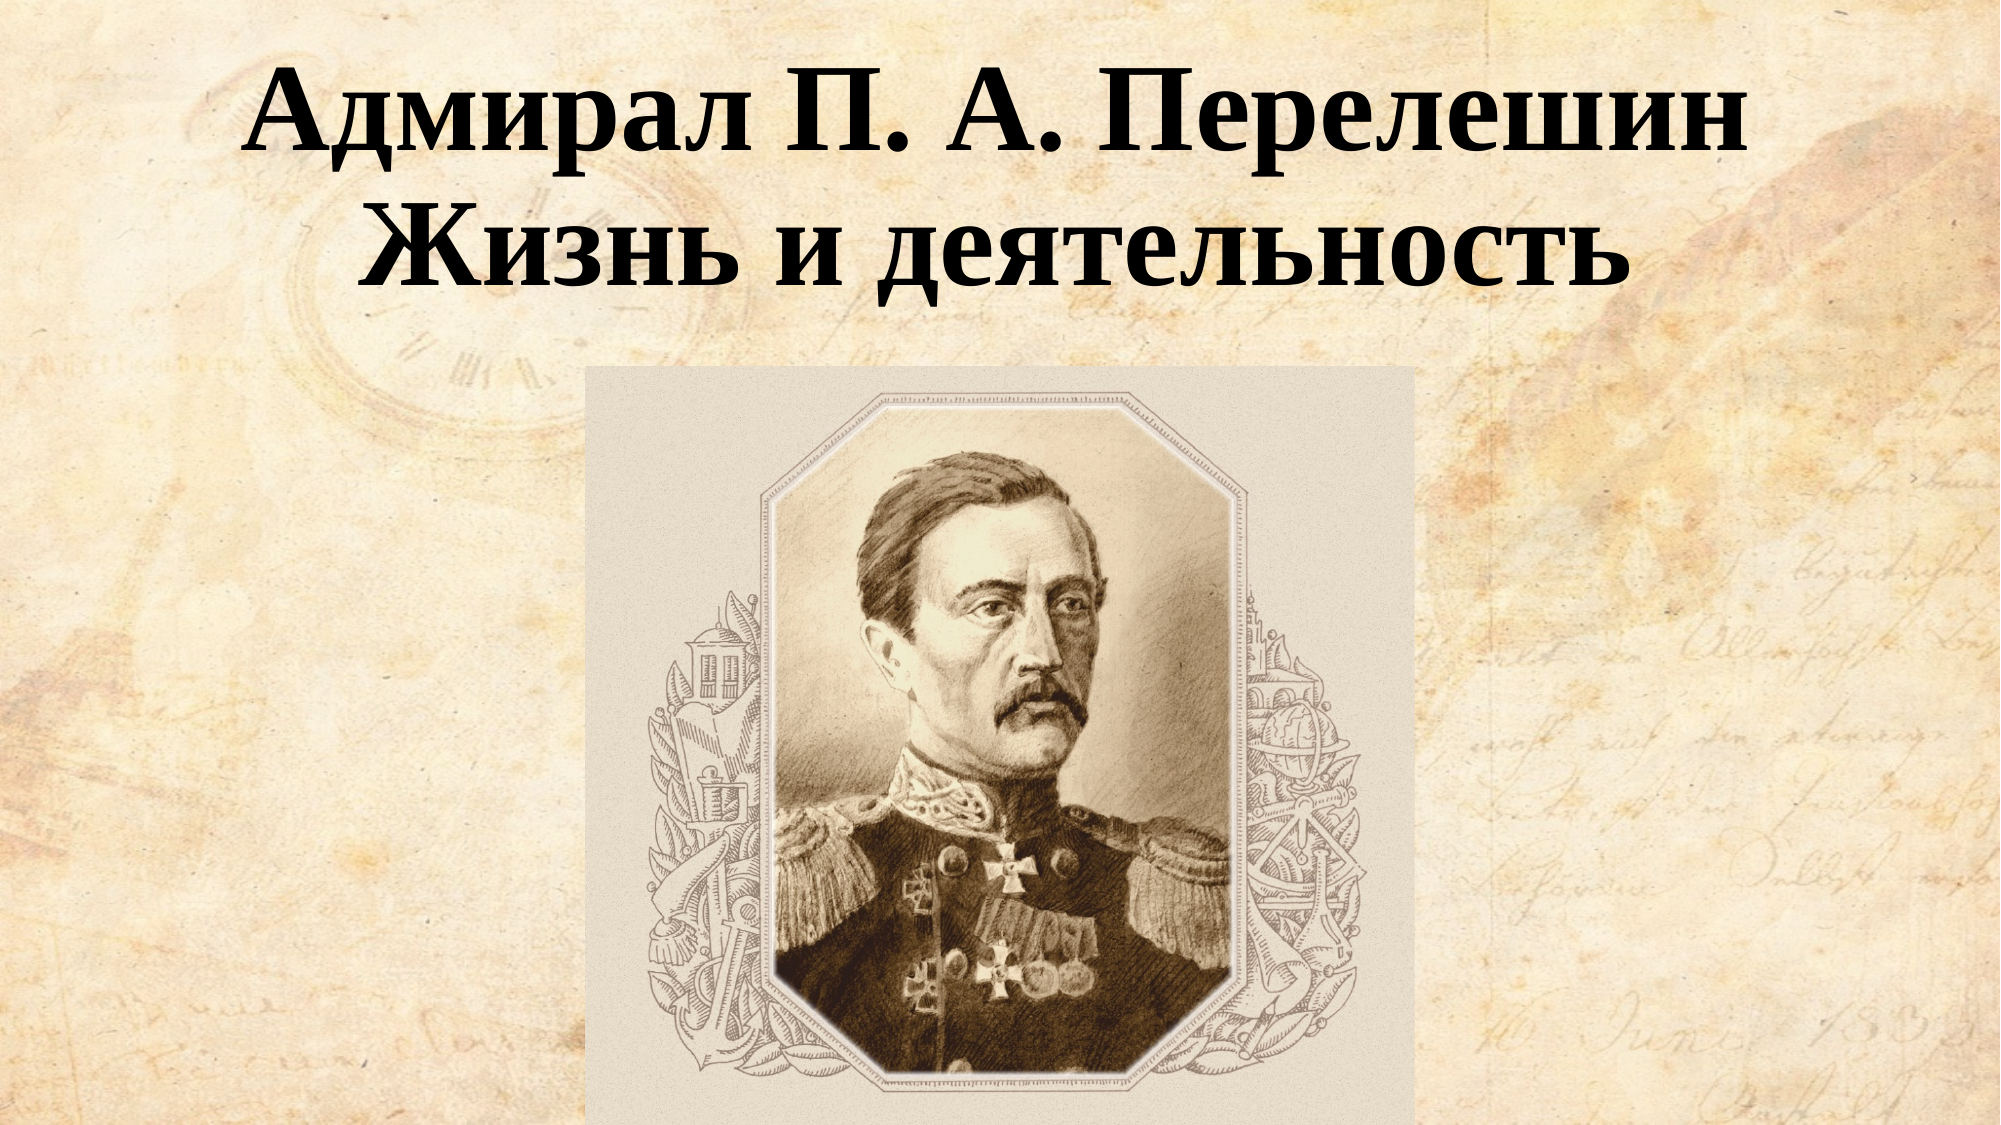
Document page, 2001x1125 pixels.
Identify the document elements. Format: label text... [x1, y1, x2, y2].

picture [585, 366, 1415, 1125]
title Адмирал П. А. Перелешин Жизнь и деятельность [16, 30, 1976, 321]
